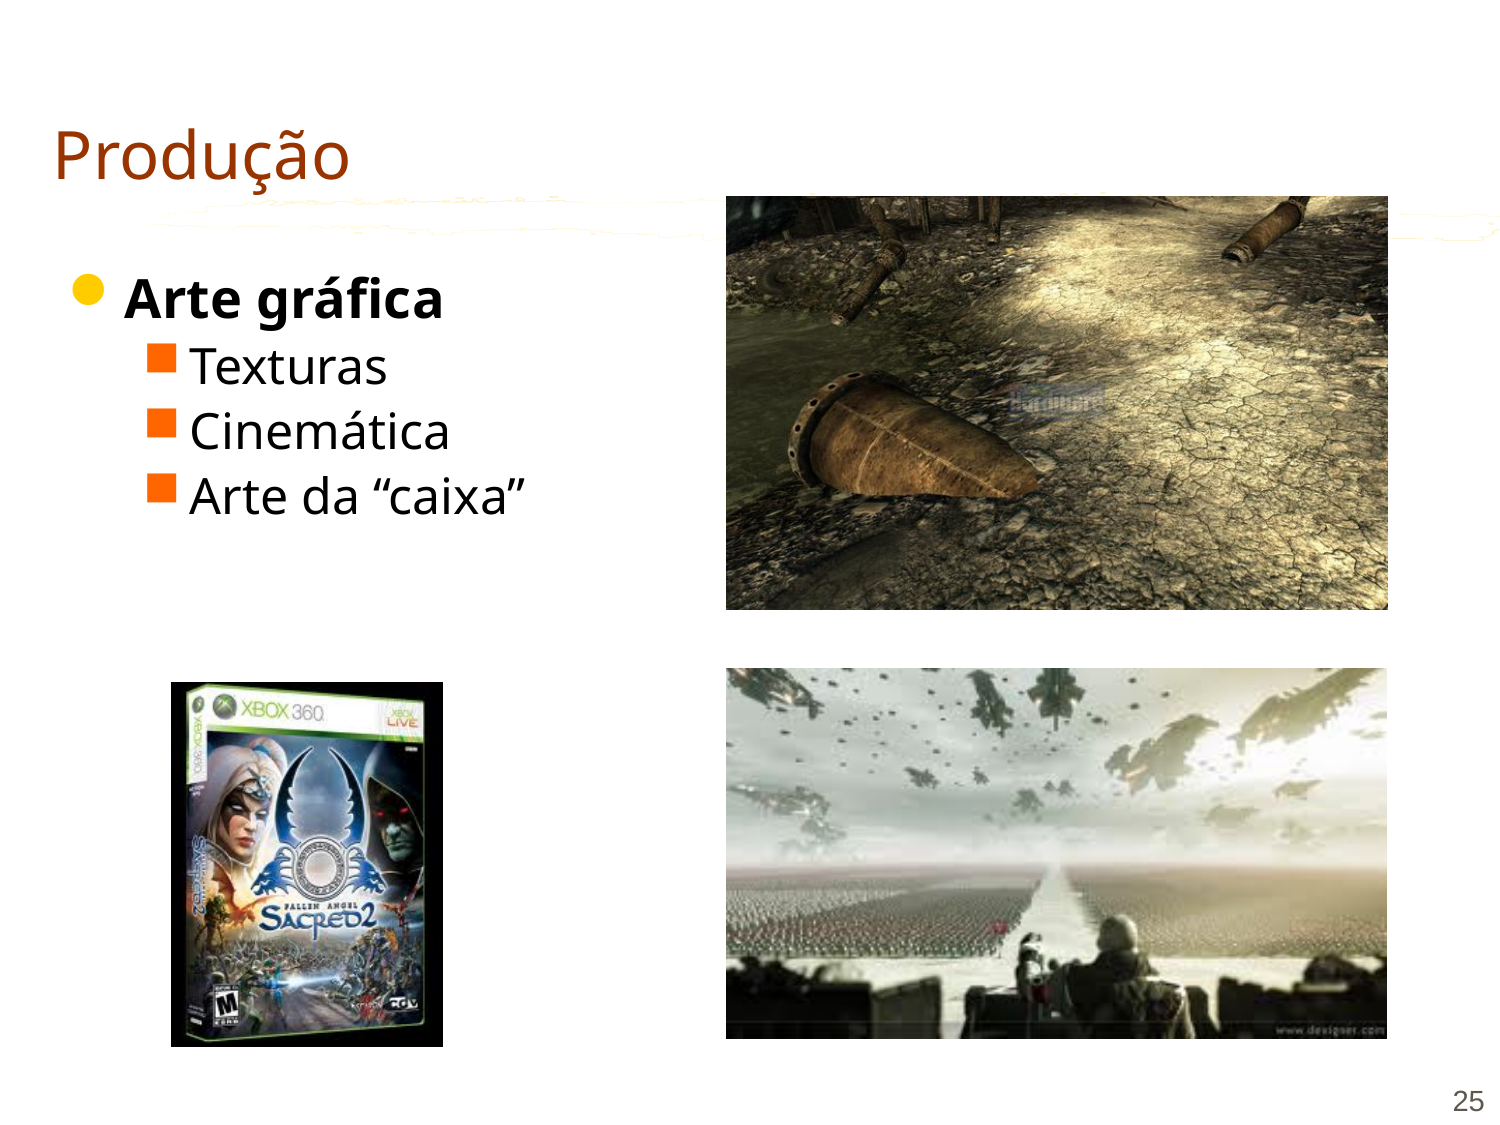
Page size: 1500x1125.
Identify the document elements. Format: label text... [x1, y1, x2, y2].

title Produção [37, 12, 1434, 201]
picture [726, 668, 1387, 1039]
list Arte gráfica Texturas Cinemática Arte da “caixa” [52, 256, 1404, 1000]
picture [170, 682, 444, 1047]
slide_number 25 [1187, 1049, 1500, 1125]
picture [726, 196, 1389, 610]
